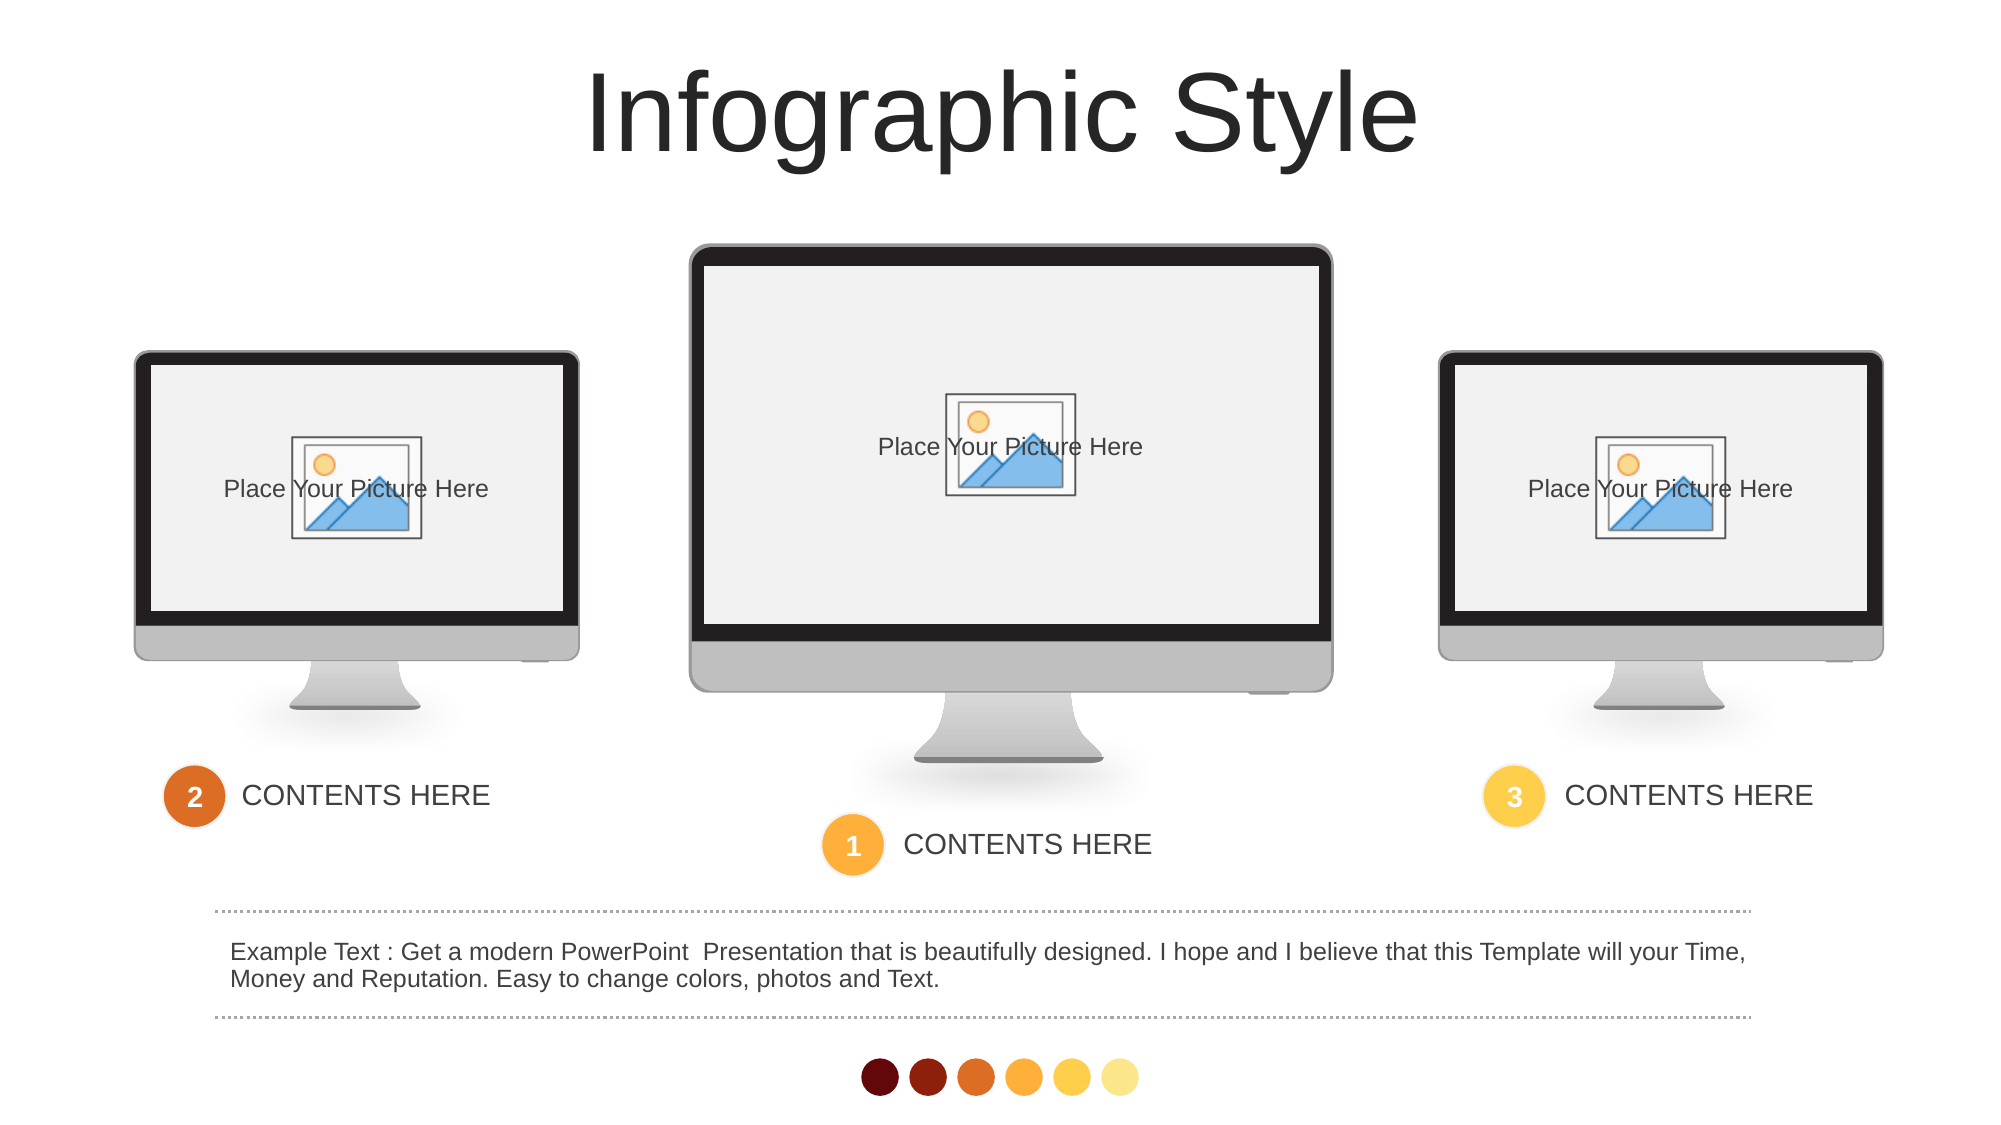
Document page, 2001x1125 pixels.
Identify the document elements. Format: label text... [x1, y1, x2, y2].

text_box 1 [820, 811, 886, 878]
picture [703, 265, 1319, 625]
text_box CONTENTS HERE [1549, 766, 1849, 826]
list Infographic Style [53, 55, 1952, 175]
picture [150, 365, 563, 611]
text_box 2 [161, 763, 226, 830]
text_box CONTENTS HERE [888, 815, 1191, 875]
text_box Example Text : Get a modern PowerPoint Presentation that is beautifully designed. I hope and I believe that this Template will your Time, Money and Reputation. Easy to change colors, photos and Text. [215, 924, 1796, 1007]
text_box 3 [1481, 763, 1548, 830]
text_box CONTENTS HERE [226, 766, 532, 826]
picture [1454, 365, 1868, 611]
